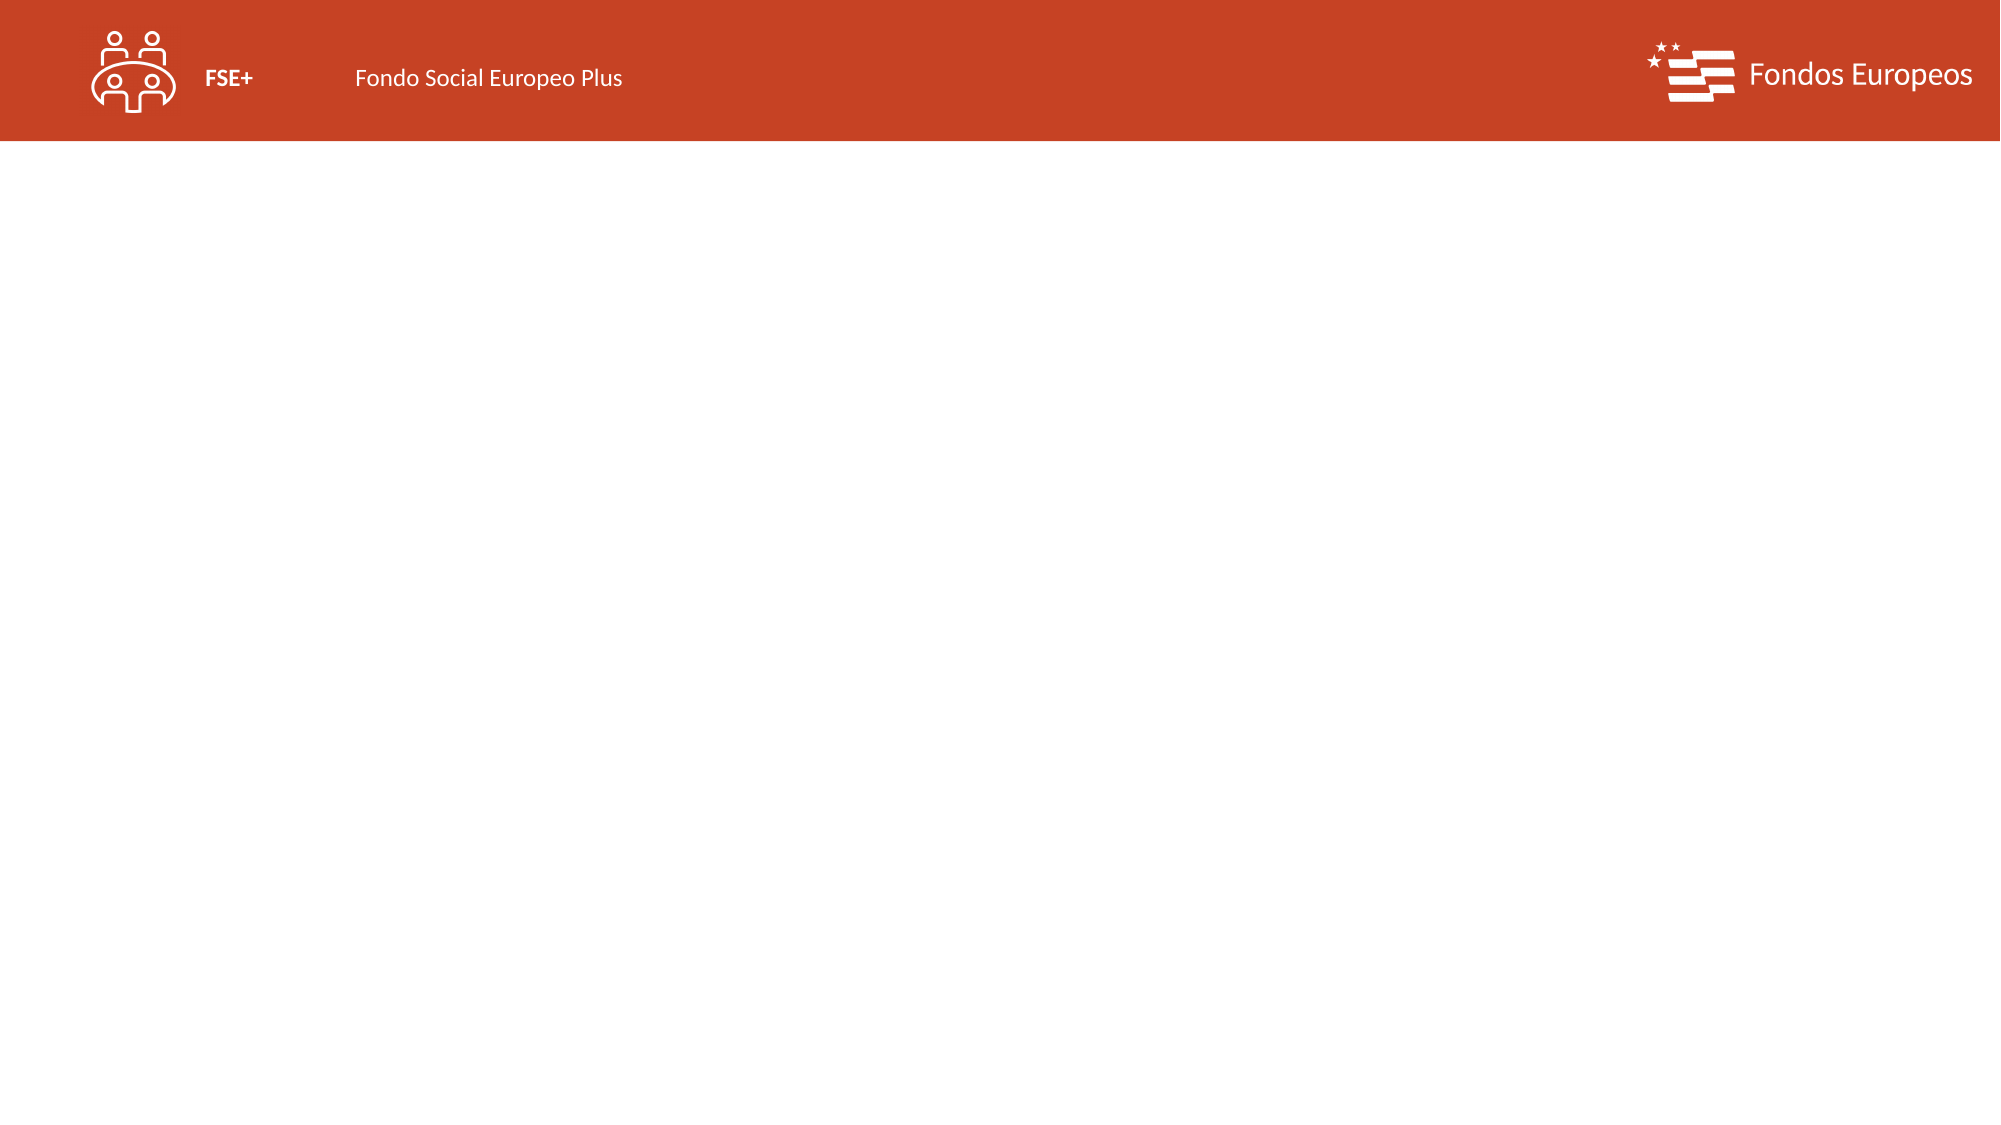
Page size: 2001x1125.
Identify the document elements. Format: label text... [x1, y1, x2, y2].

picture [1640, 34, 1978, 107]
text_box [0, 0, 2000, 142]
picture [79, 25, 181, 117]
text_box FSE+ Fondo Social Europeo Plus [190, 54, 1146, 100]
